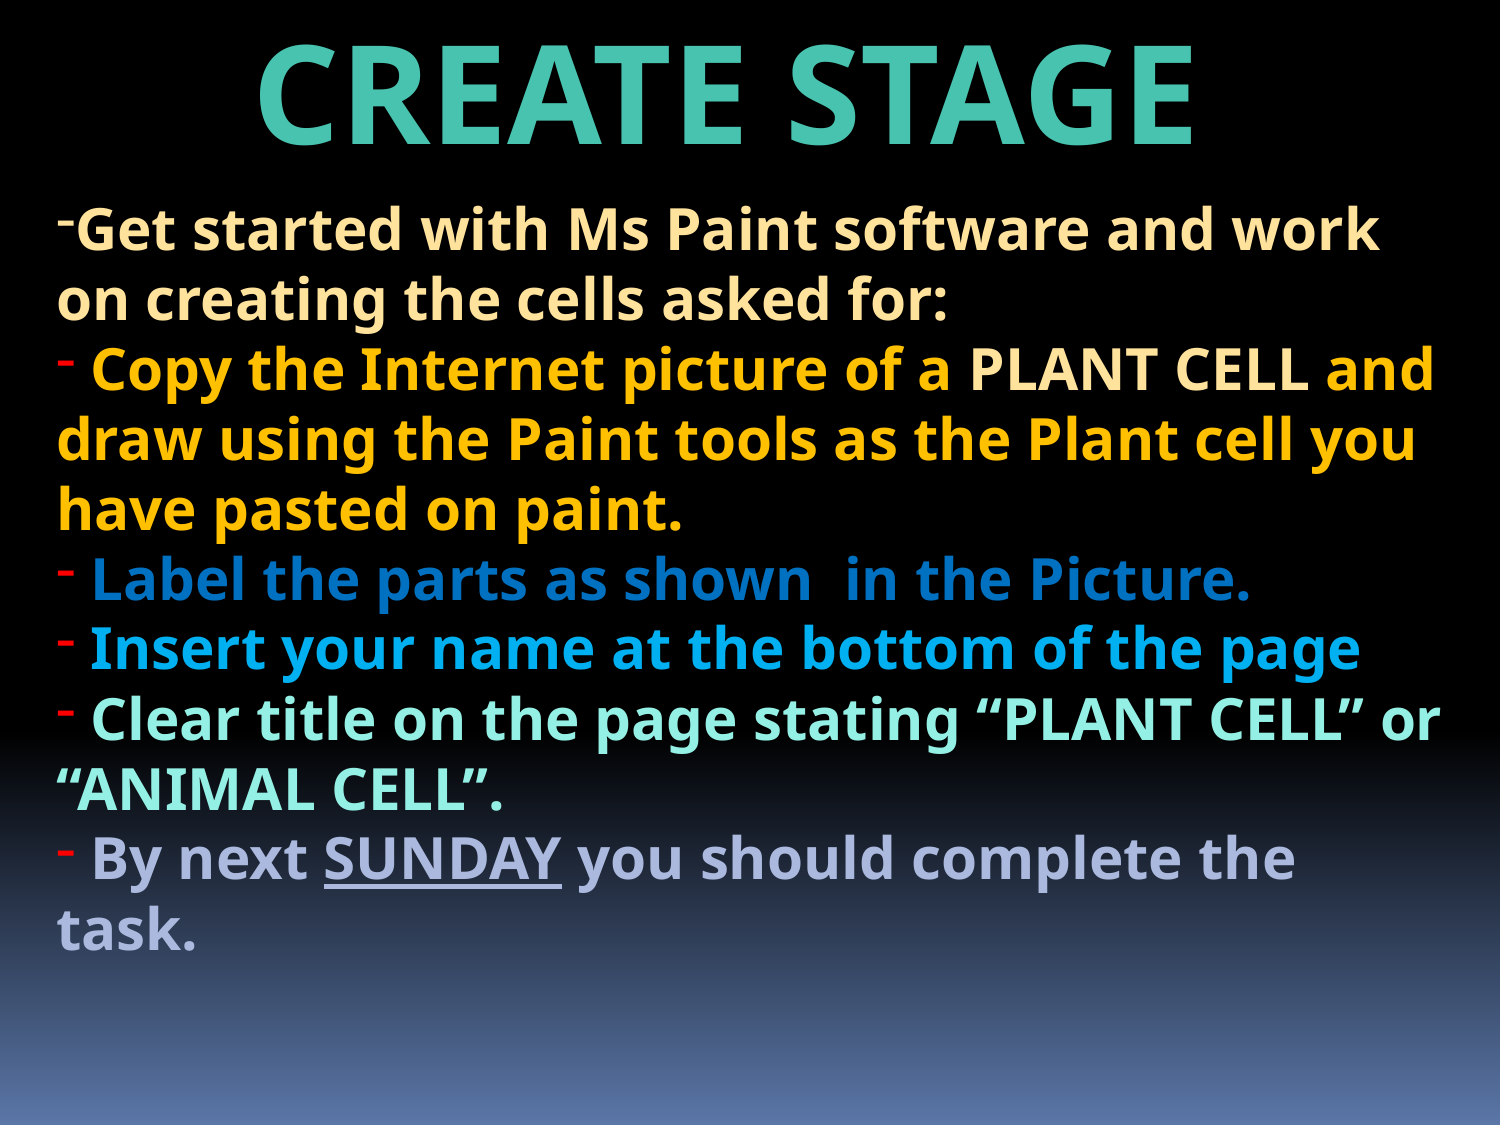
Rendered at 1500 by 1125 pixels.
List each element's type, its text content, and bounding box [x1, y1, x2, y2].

text_box Get started with Ms Paint software and work on creating the cells asked for: Copy the Internet picture of a PLANT CELL and draw using the Paint tools as the Plant cell you have pasted on paint. Label the parts as shown in the Picture. Insert your name at the bottom of the page Clear title on the page stating “PLANT CELL” or “ANIMAL CELL”. By next SUNDAY you should complete the task. [41, 184, 1459, 1109]
text_box CREATE STAGE [123, 0, 1329, 180]
